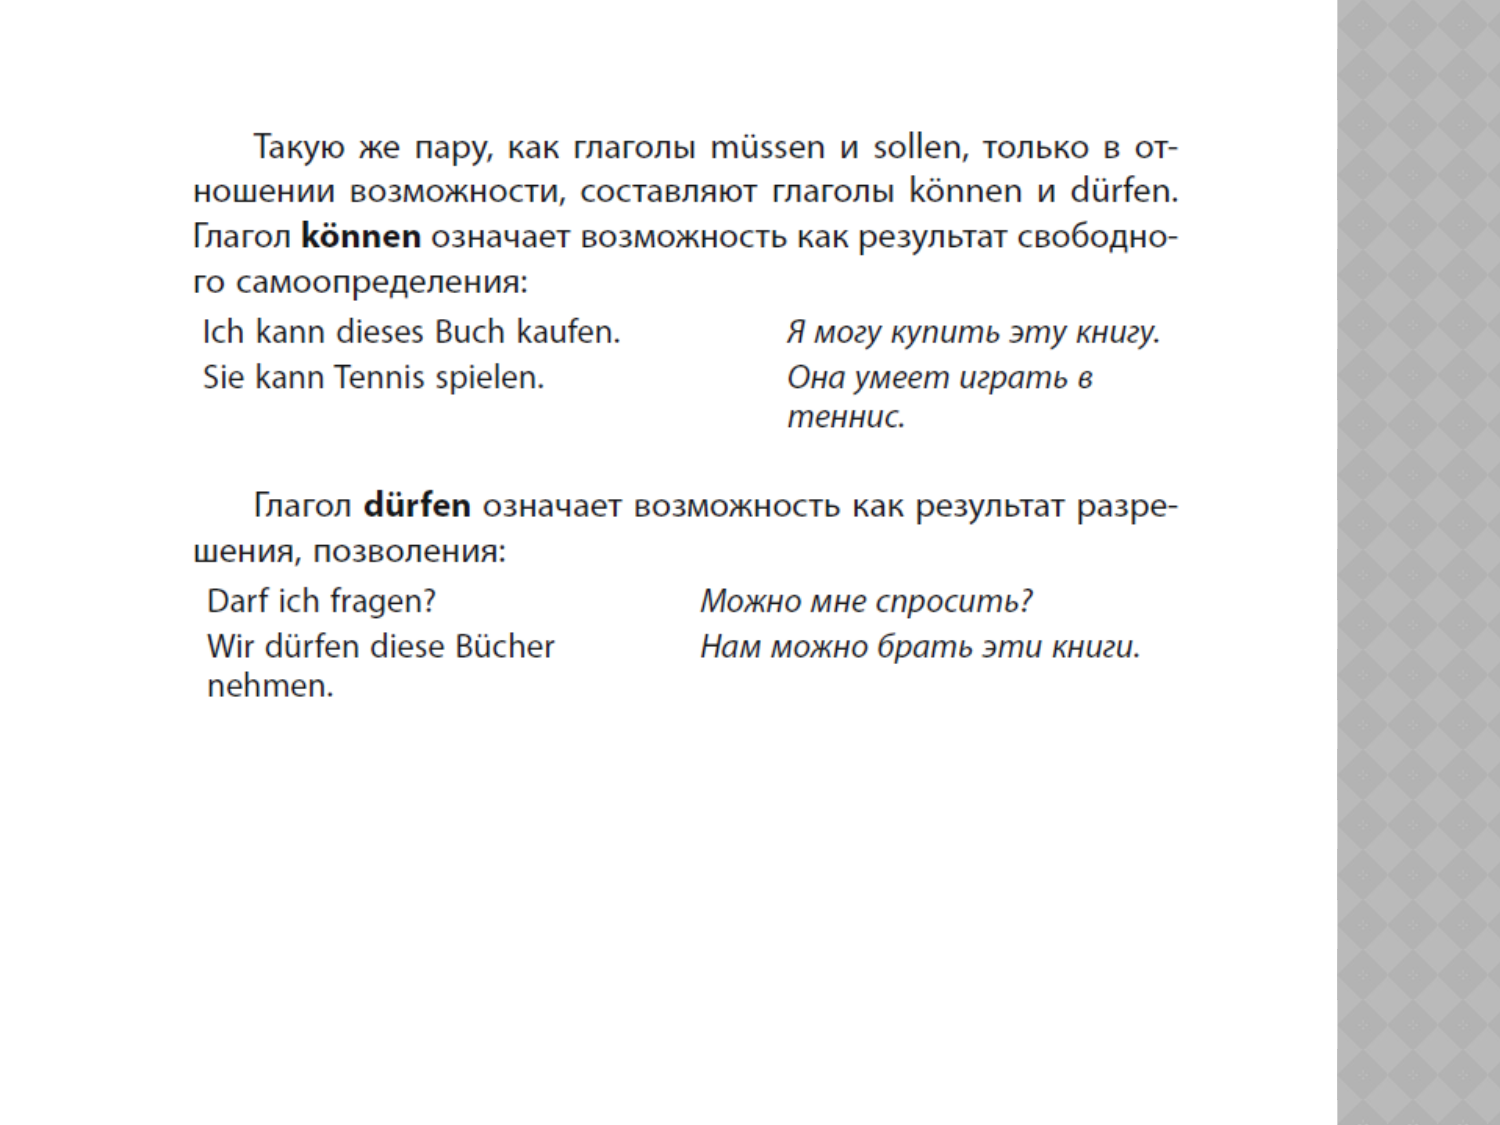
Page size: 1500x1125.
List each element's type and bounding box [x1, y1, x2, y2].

list [135, 113, 1260, 736]
